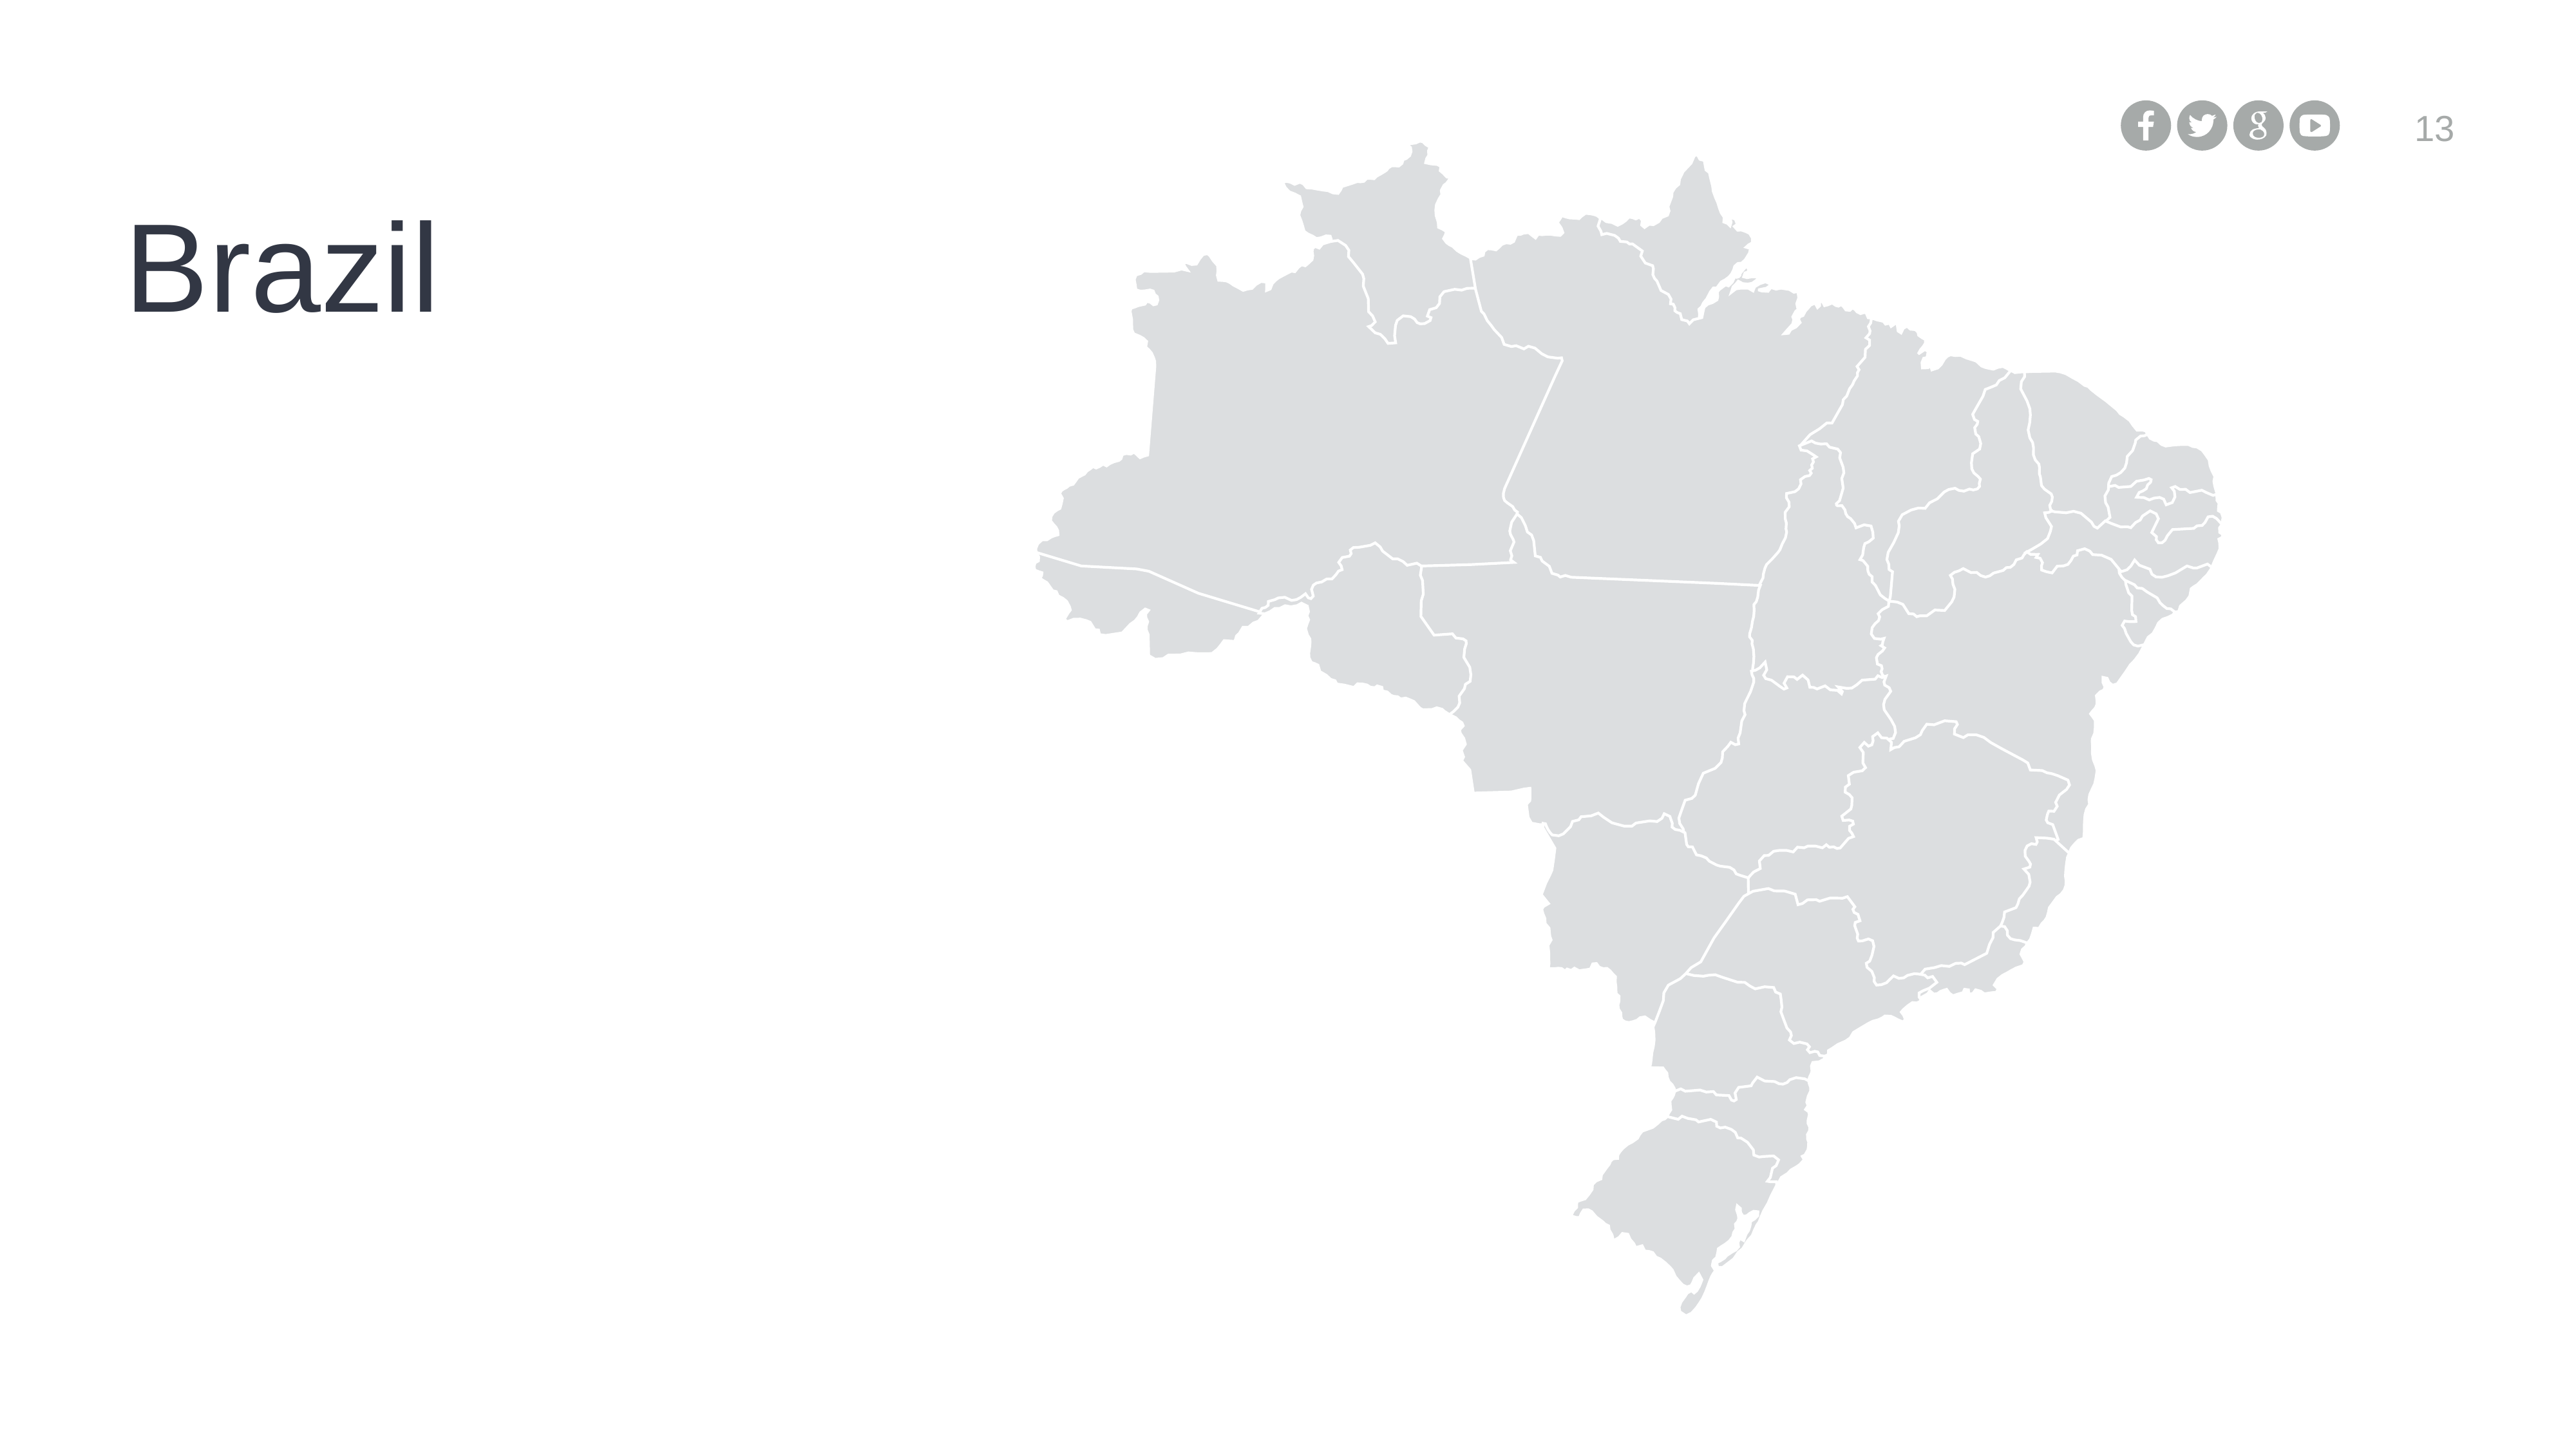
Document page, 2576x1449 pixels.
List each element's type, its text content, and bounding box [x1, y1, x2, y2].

title Brazil [117, 178, 1030, 415]
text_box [1034, 141, 2224, 1316]
slide_number 13 [2407, 97, 2468, 158]
